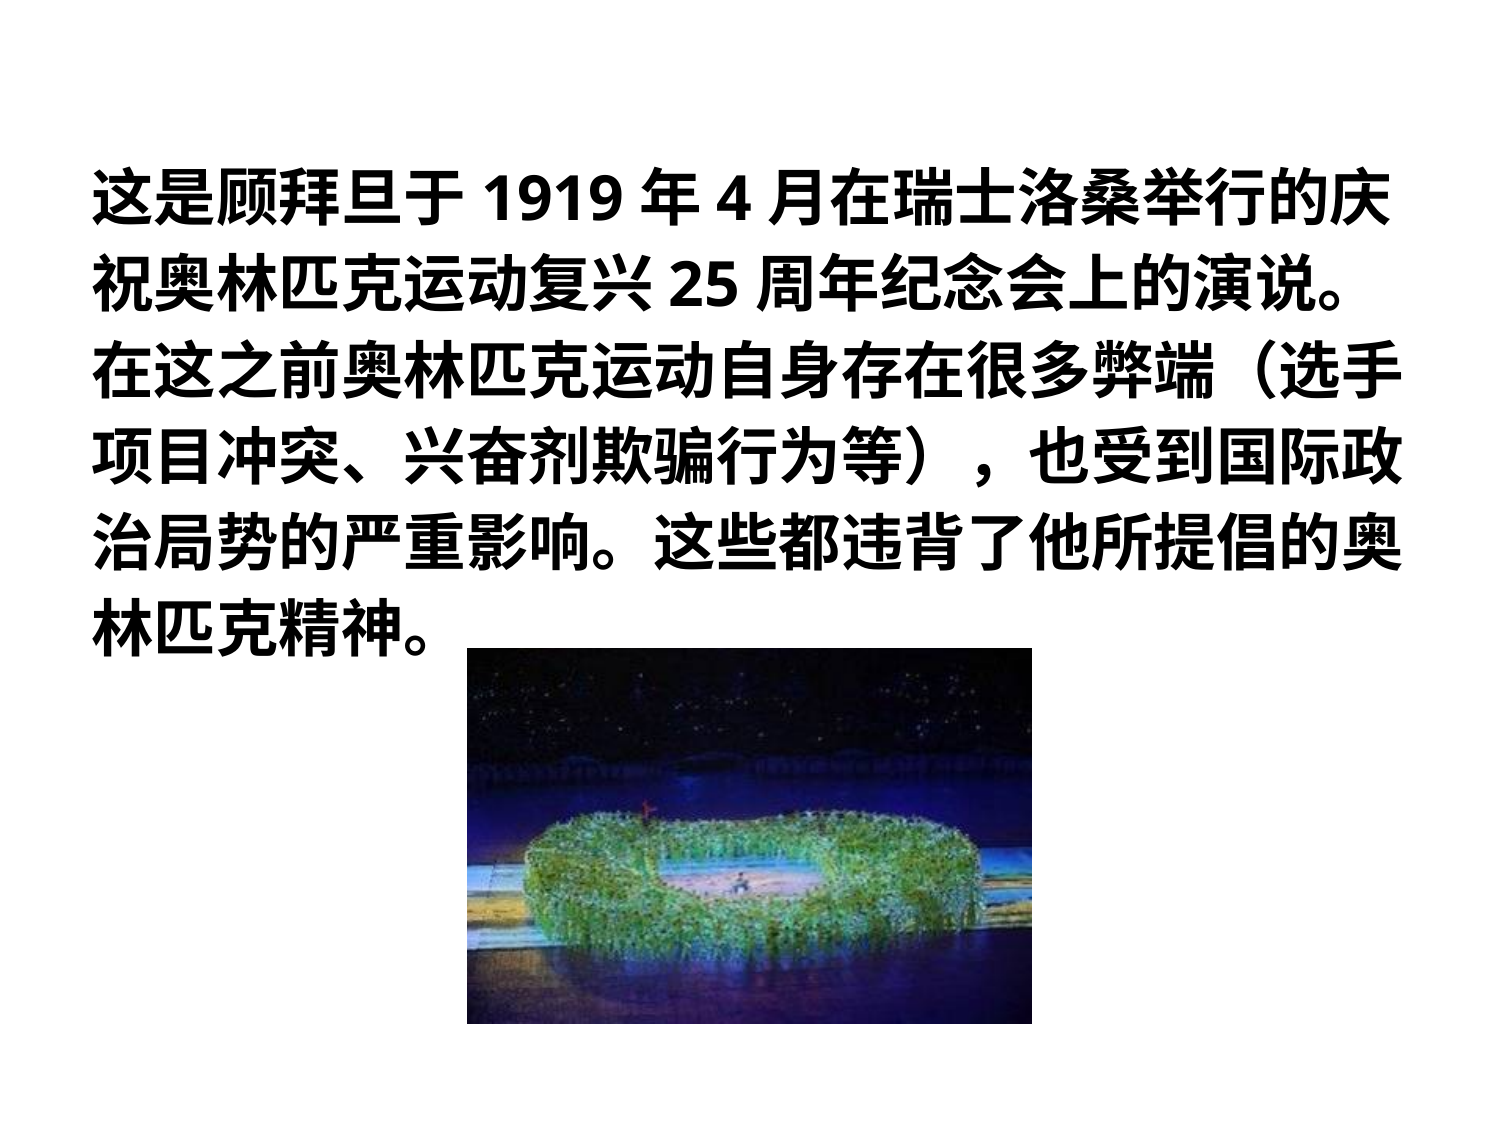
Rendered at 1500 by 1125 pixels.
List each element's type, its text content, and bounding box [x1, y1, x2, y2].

picture [467, 648, 1032, 1024]
list 这是顾拜旦于1919年4月在瑞士洛桑举行的庆祝奥林匹克运动复兴25周年纪念会上的演说。在这之前奥林匹克运动自身存在很多弊端（选手项目冲突、兴奋剂欺骗行为等），也受到国际政治局势的严重影响。这些都违背了他所提倡的奥林匹克精神。 [76, 139, 1424, 683]
